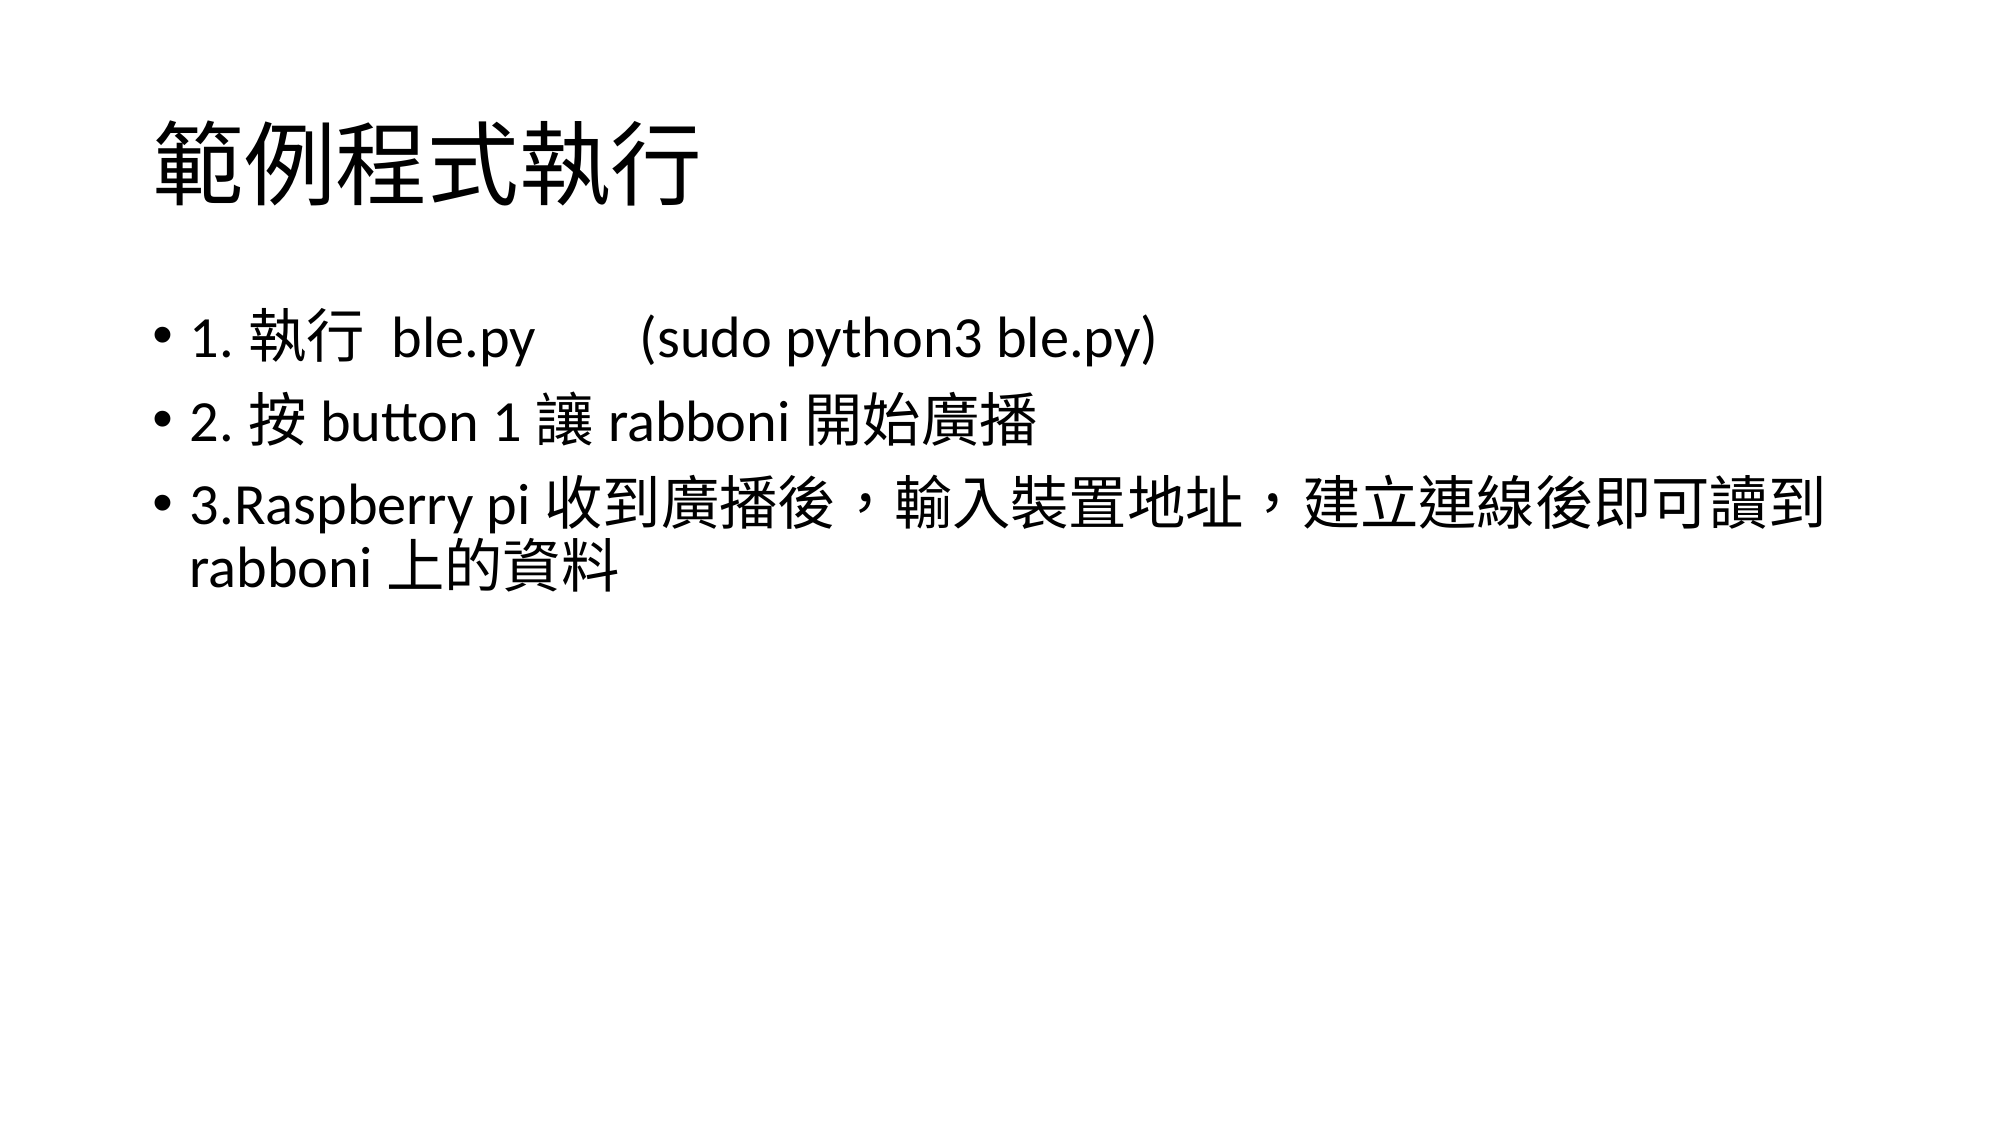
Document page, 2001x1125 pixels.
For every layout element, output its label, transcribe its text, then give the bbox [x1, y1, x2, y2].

list 1.執行 ble.py (sudo python3 ble.py) 2.按button 1讓rabboni開始廣播 3.Raspberry pi收到廣播後，輸入裝置地址，建立連線後即可讀到rabboni上的資料 [137, 299, 1863, 1014]
title 範例程式執行 [137, 59, 1863, 278]
